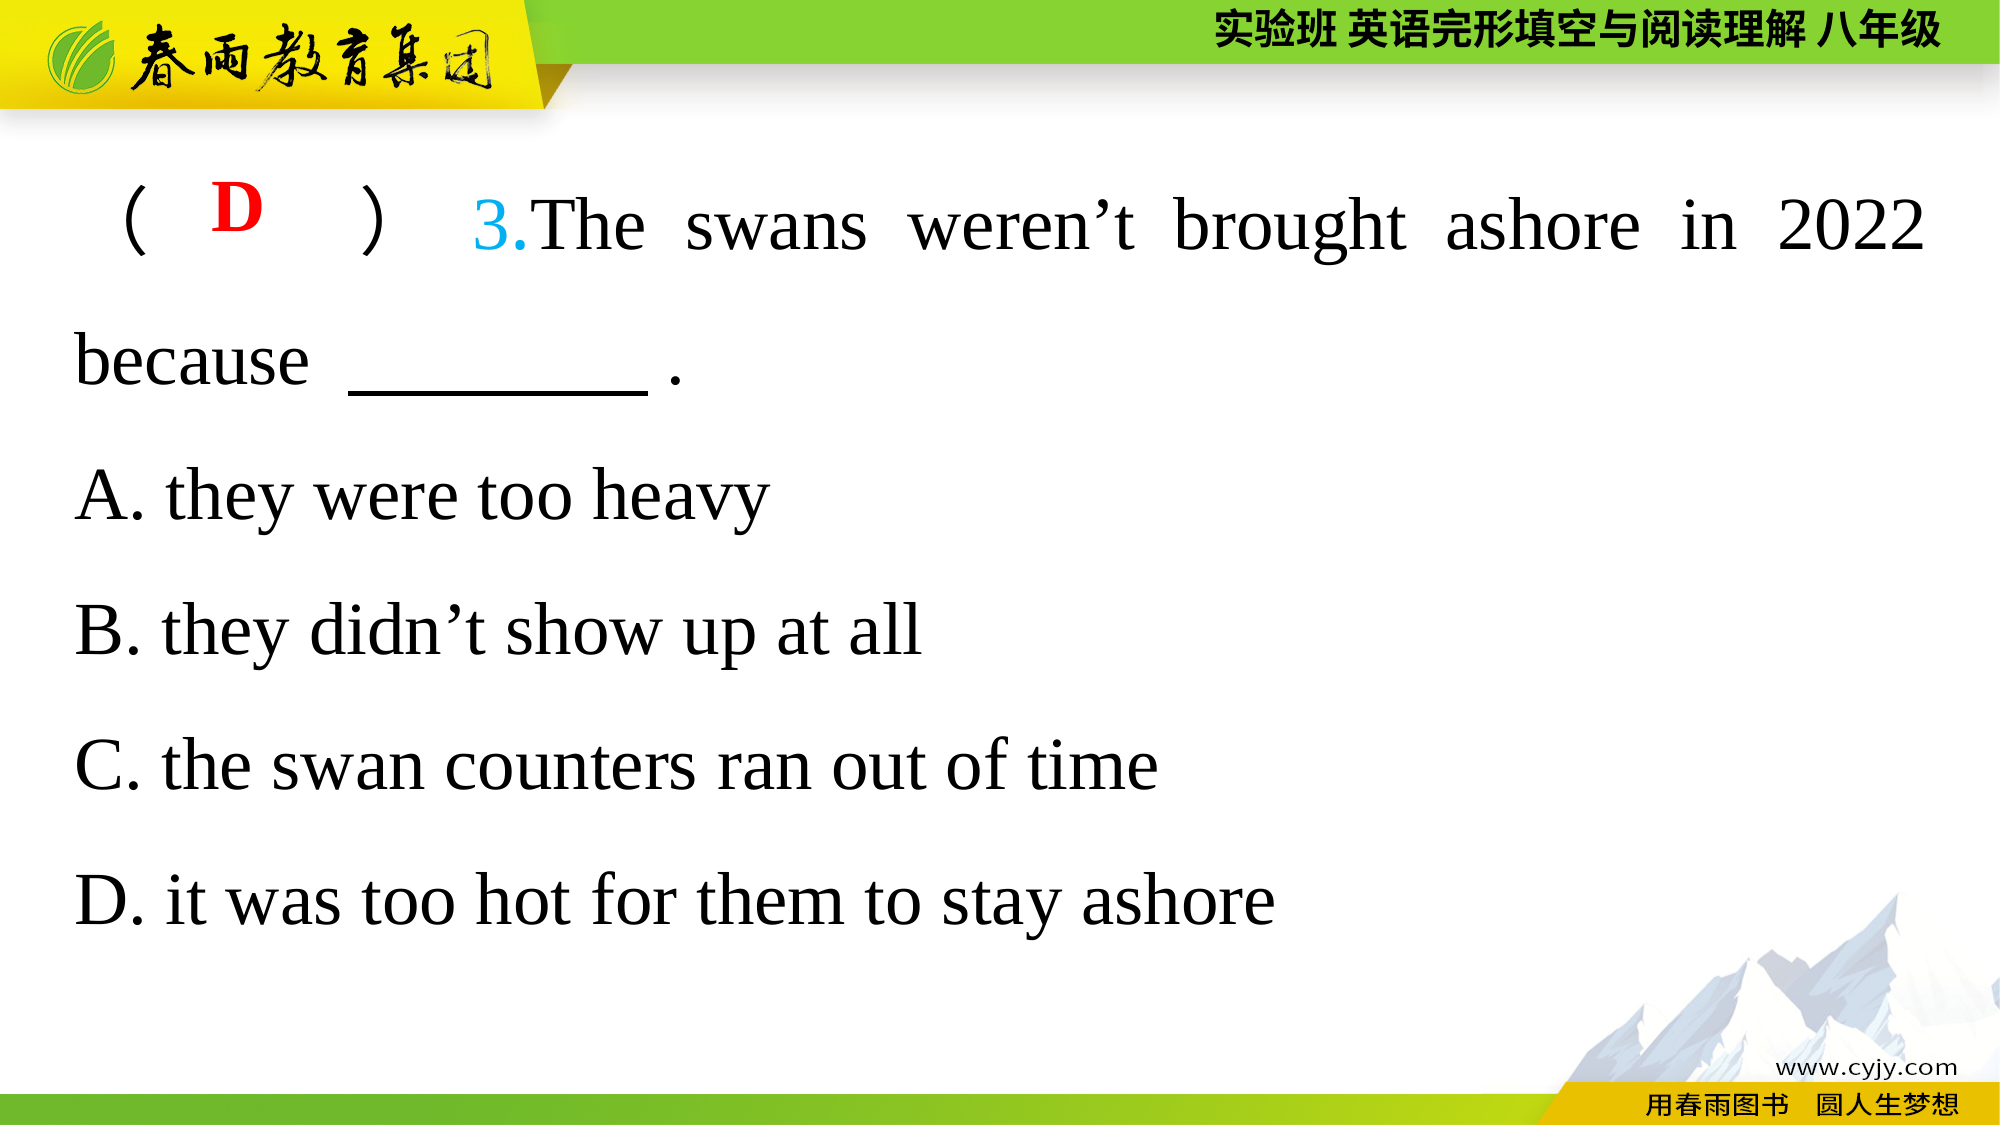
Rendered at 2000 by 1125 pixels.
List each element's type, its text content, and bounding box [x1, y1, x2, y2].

list （ ）3.The swans weren’t brought ashore in 2022 because . A. they were too heavy B. they didn’t show up at all C. the swan counters ran out of time D. it was too hot for them to stay ashore [59, 122, 1944, 956]
picture [0, 0, 2000, 1125]
text_box D [197, 148, 282, 254]
